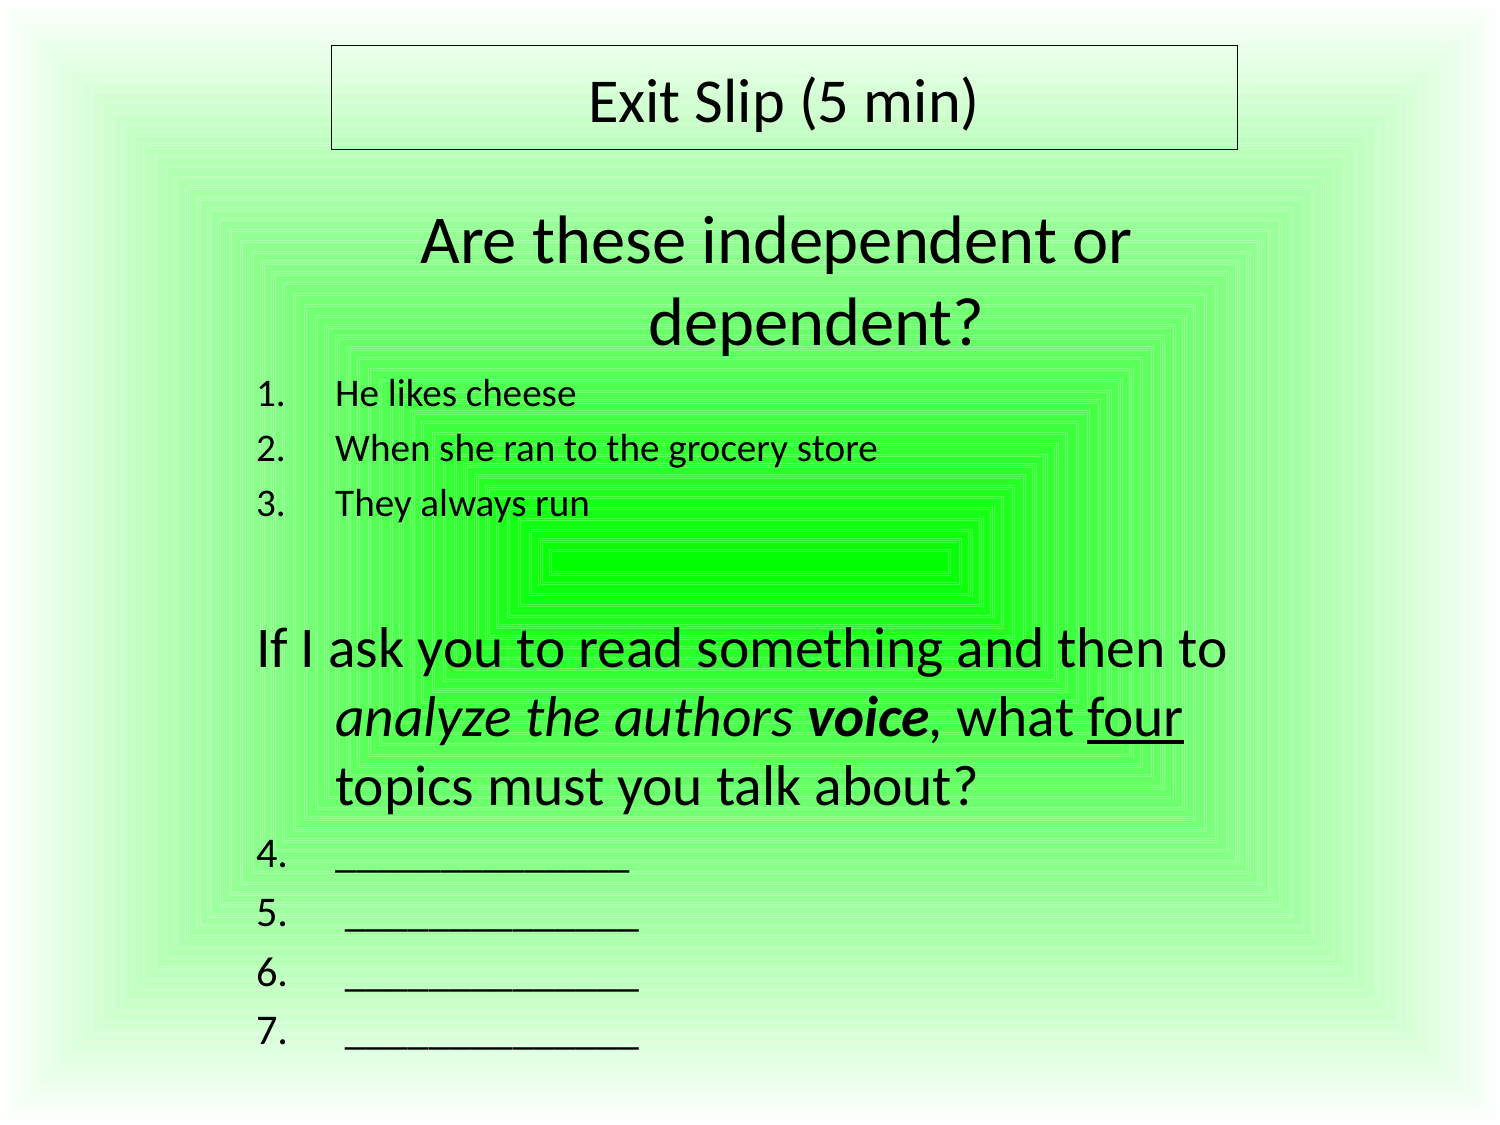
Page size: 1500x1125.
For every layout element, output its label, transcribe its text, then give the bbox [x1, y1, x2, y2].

text_box Exit Slip (5 min) [331, 45, 1238, 150]
list Are these independent or dependent? He likes cheese When she ran to the grocery store They always run If I ask you to read something and then to analyze the authors voice, what four topics must you talk about? ______________ ______________ ______________ ______________ [99, 187, 1313, 1063]
